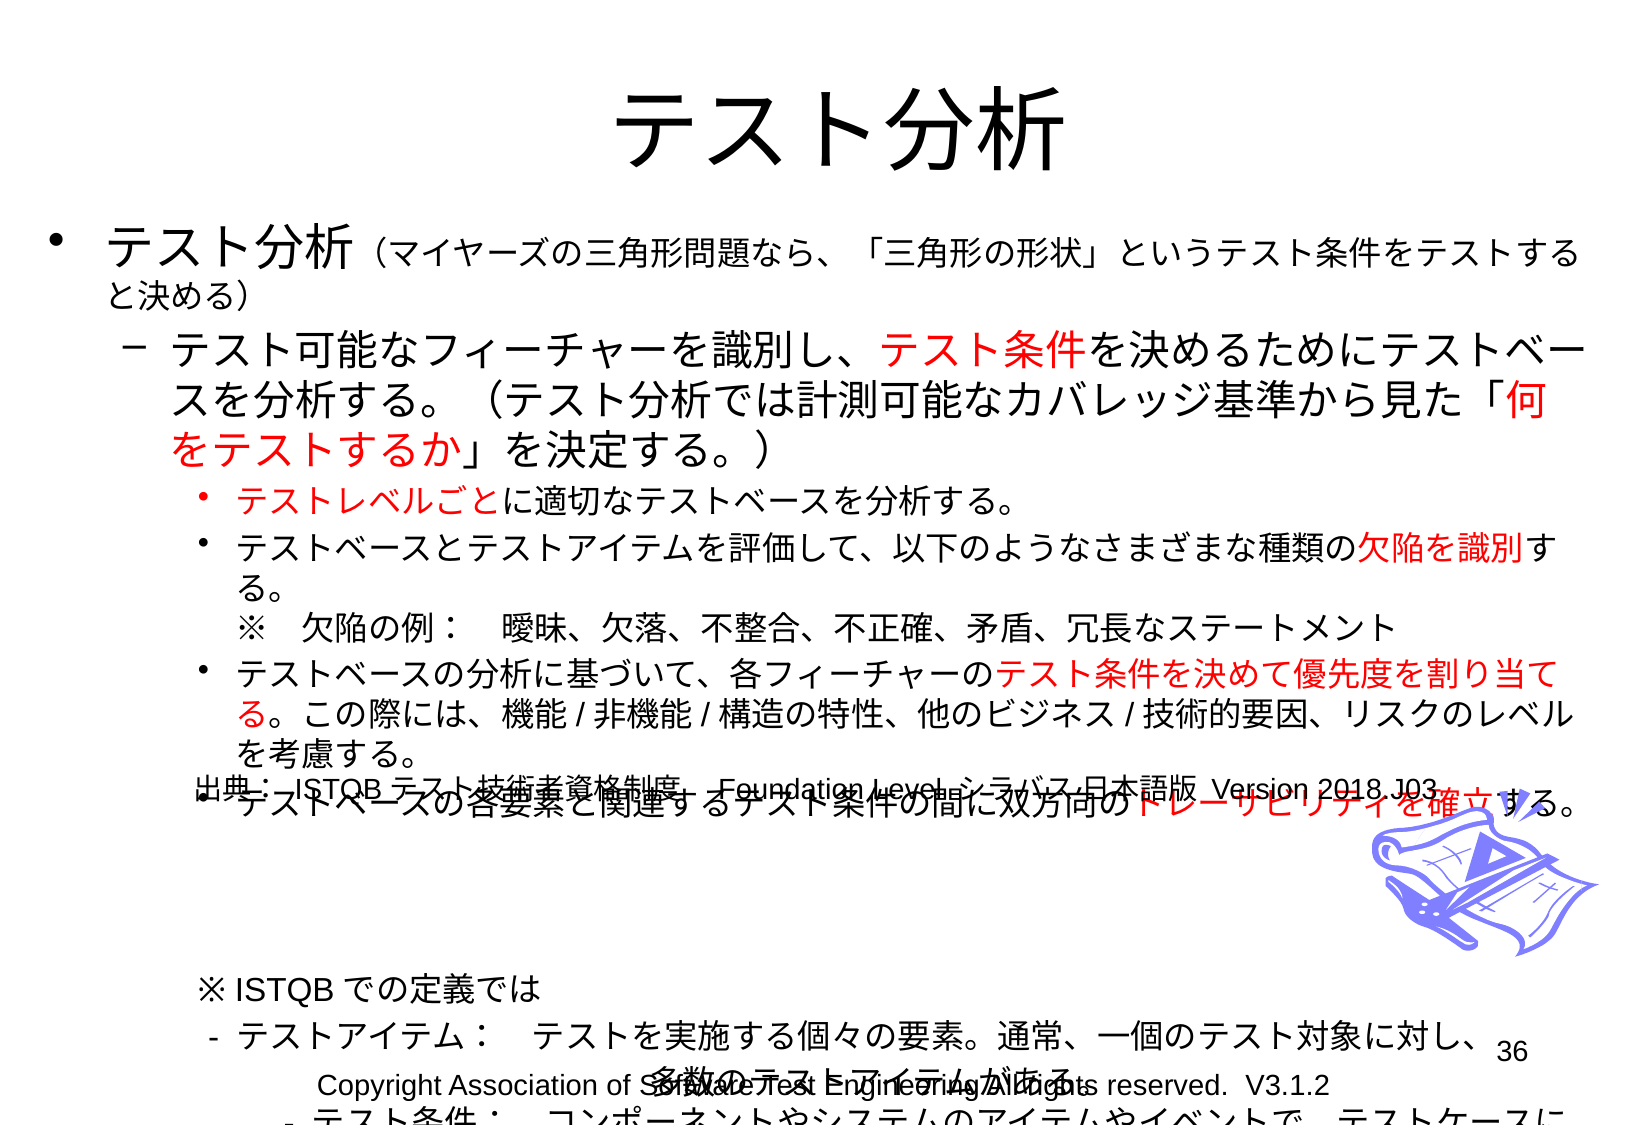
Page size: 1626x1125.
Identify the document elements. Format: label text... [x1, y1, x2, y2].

slide_number 36 [1164, 1024, 1544, 1103]
text_box 出典： ISTQBテスト技術者資格制度 Foundation Level シラバス 日本語版 Version 2018.J03 [51, 763, 1580, 813]
list テスト分析（マイヤーズの三角形問題なら、「三角形の形状」というテスト条件をテストすると決める） テスト可能なフィーチャーを識別し、テスト条件を決めるためにテストベースを分析する。（テスト分析では計測可能なカバレッジ基準から見た「何をテストするか」を決定する。） テストレベルごとに適切なテストベースを分析する。 テストベースとテストアイテムを評価して、以下のようなさまざまな種類の欠陥を識別する。 ※ 欠陥の例： 曖昧、欠落、不整合、不正確、矛盾、冗長なステートメント テストベースの分析に基づいて、各フィーチャーのテスト条件を決めて優先度を割り当てる。この際には、機能/非機能/構造の特性、他のビジネス/技術的要因、リスクのレベルを考慮する。 テストベースの各要素と関連するテスト条件の間に双方向のトレーサビリティを確立する。 ※ ISTQBでの定義では - テストアイテム： テストを実施する個々の要素。通常、一個のテスト対象に対し、 多数のテストアイテムがある。 - テスト条件： コンポーネントやシステムのアイテムやイベントで、テストケースにより検証できるもの。 例えば、機能、トランザクション、品質特性、構造要素など。 [32, 207, 1605, 1059]
title テスト分析 [137, 87, 1538, 167]
picture [1371, 788, 1600, 958]
footer Copyright Association of Software Test Engineering All rights reserved. V3.1.2 [233, 1058, 1164, 1103]
